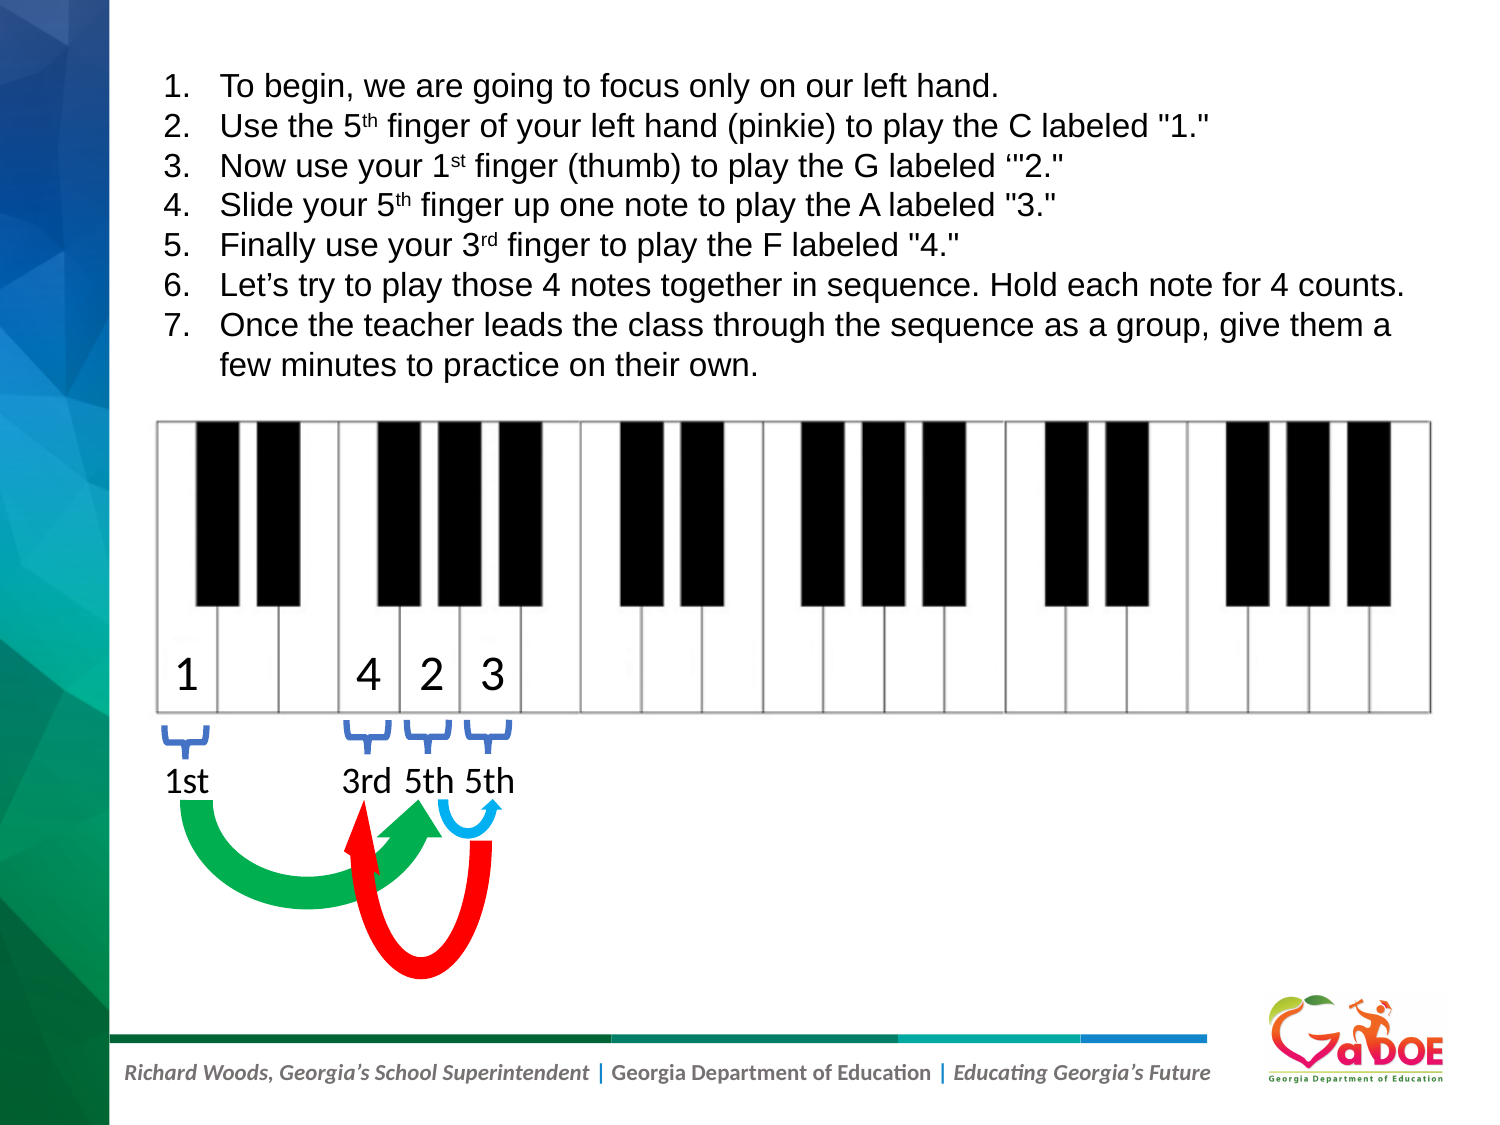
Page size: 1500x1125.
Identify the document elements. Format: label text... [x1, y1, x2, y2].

text_box 1st [149, 748, 225, 808]
text_box 3rd [326, 748, 408, 808]
text_box [163, 726, 207, 760]
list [148, 417, 1441, 726]
text_box [437, 798, 503, 839]
text_box 5th [408, 748, 449, 808]
text_box [374, 799, 443, 892]
text_box [466, 726, 510, 754]
picture [1263, 987, 1447, 1089]
text_box [406, 726, 450, 754]
text_box 5th [449, 748, 531, 808]
text_box [343, 799, 492, 980]
text_box [346, 726, 389, 755]
text_box [180, 799, 356, 910]
picture [0, 0, 110, 1125]
text_box To begin, we are going to focus only on our left hand. Use the 5th finger of your left hand (pinkie) to play the C labeled "1." Now use your 1st finger (thumb) to play the G labeled ‘"2." Slide your 5th finger up one note to play the A labeled "3." Finally use your 3rd finger to play the F labeled "4." Let’s try to play those 4 notes together in sequence. Hold each note for 4 counts. Once the teacher leads the class through the sequence as a group, give them a few minutes to practice on their own. [148, 56, 1443, 391]
